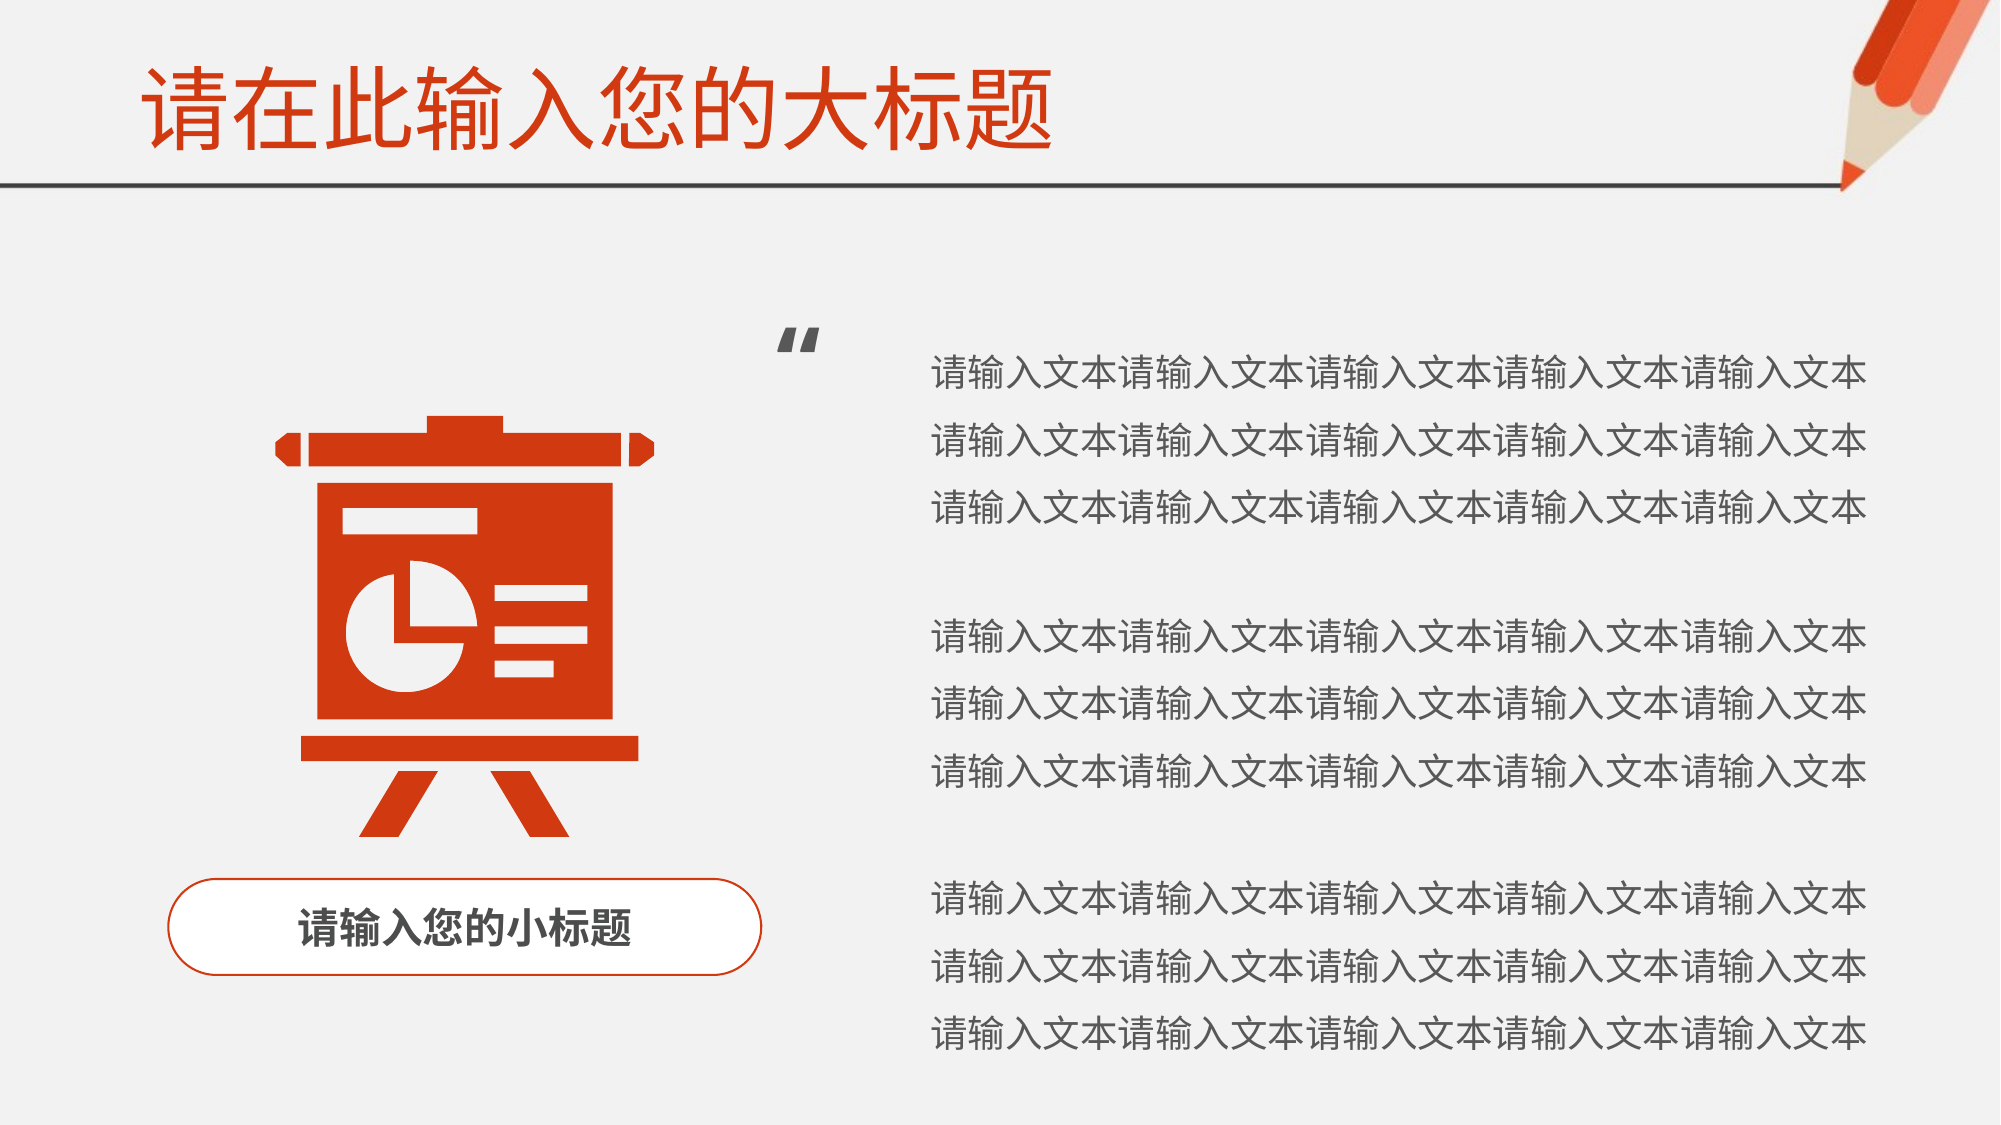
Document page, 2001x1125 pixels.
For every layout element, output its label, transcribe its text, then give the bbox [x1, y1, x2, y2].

title 请在此输入您的大标题 [123, 17, 1876, 172]
text_box [358, 771, 438, 837]
picture [0, 0, 2000, 1125]
text_box 请输入文本请输入文本请输入文本请输入文本请输入文本请输入文本请输入文本请输入文本请输入文本请输入文本请输入文本请输入文本请输入文本请输入文本请输入文本 [899, 842, 1898, 1066]
text_box “ [761, 291, 867, 427]
text_box [317, 482, 613, 720]
text_box [628, 432, 655, 467]
text_box 请输入文本请输入文本请输入文本请输入文本请输入文本请输入文本请输入文本请输入文本请输入文本请输入文本请输入文本请输入文本请输入文本请输入文本请输入文本 [899, 579, 1898, 803]
text_box [490, 771, 570, 837]
text_box [308, 415, 621, 467]
text_box [275, 432, 301, 467]
text_box [301, 735, 639, 762]
text_box 请输入您的小标题 [167, 877, 763, 976]
text_box 请输入文本请输入文本请输入文本请输入文本请输入文本请输入文本请输入文本请输入文本请输入文本请输入文本请输入文本请输入文本请输入文本请输入文本请输入文本 [899, 316, 1898, 540]
